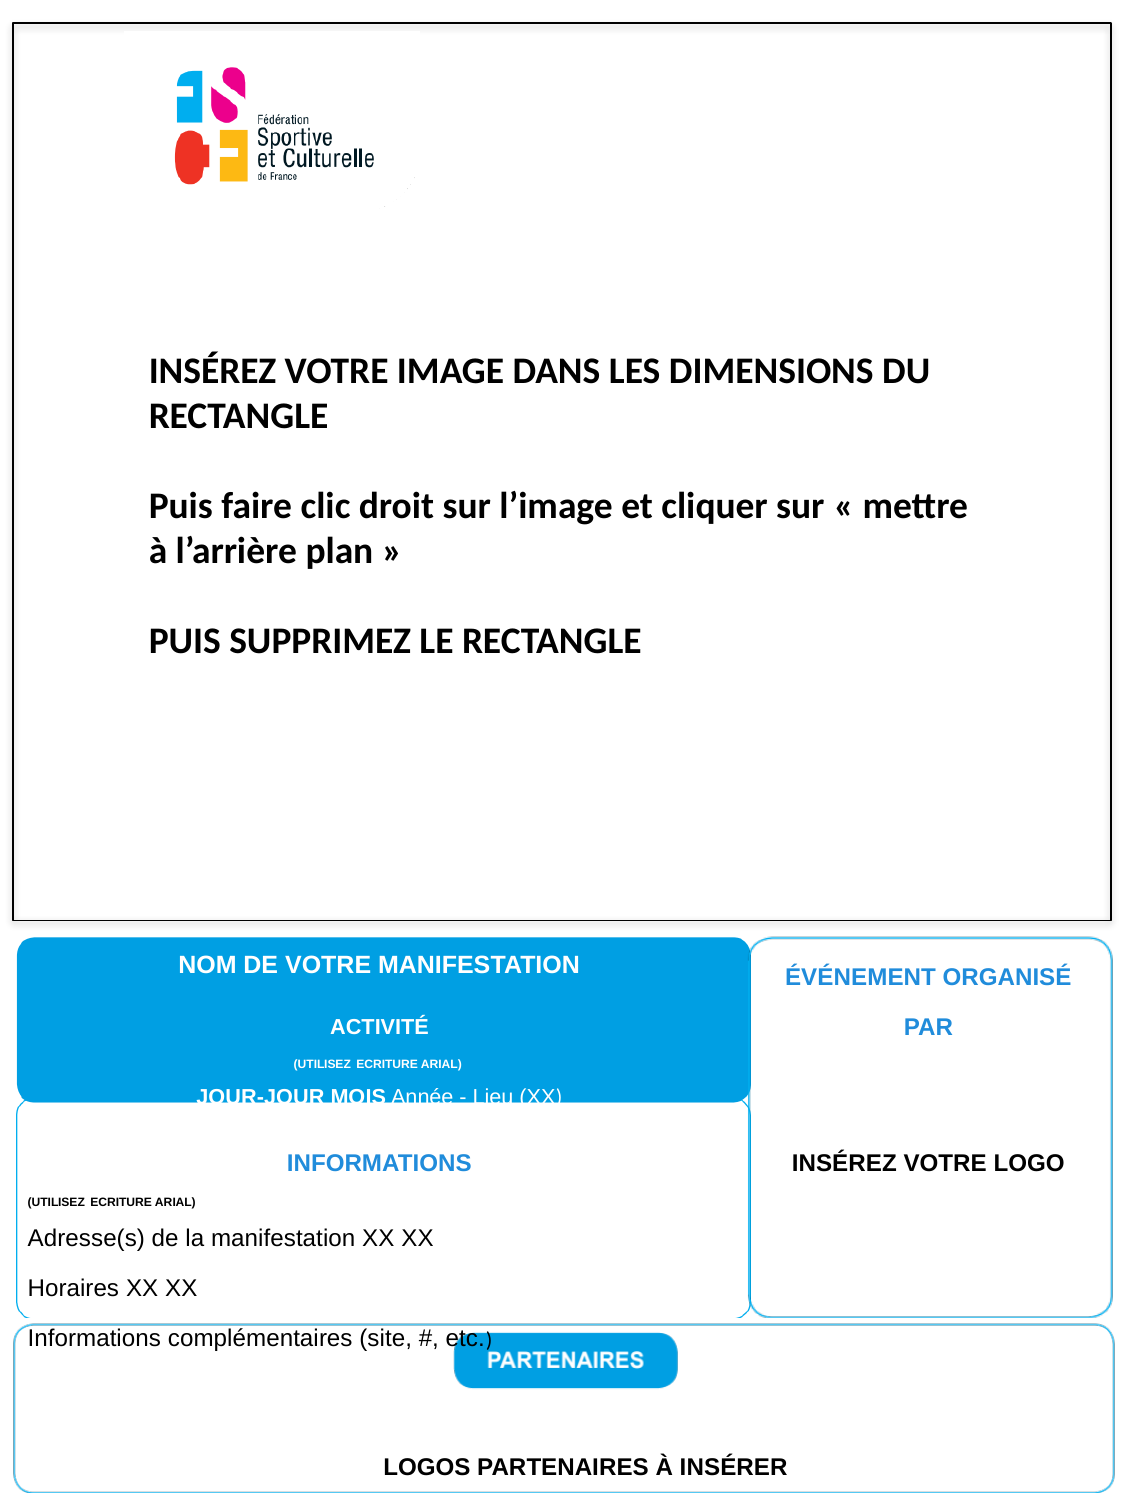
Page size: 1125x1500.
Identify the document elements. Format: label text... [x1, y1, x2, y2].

text_box ÉVÉNEMENT ORGANISÉ PAR [745, 949, 1112, 1064]
text_box INFORMATIONS (UTILISEZ ECRITURE ARIAL) Adresse(s) de la manifestation XX XX Horaires XX XX Informations complémentaires (site, #, etc.) [12, 1084, 746, 1313]
text_box INSÉREZ VOTRE IMAGE DANS LES DIMENSIONS DU RECTANGLE Puis faire clic droit sur l’image et cliquer sur « mettre à l’arrière plan » PUIS SUPPRIMEZ LE RECTANGLE [133, 294, 1008, 669]
text_box [12, 22, 1112, 921]
picture [1, 1314, 1125, 1493]
text_box INSÉREZ VOTRE LOGO [745, 1085, 1112, 1200]
text_box NOM DE VOTRE MANIFESTATION ACTIVITÉ (UTILISEZ ECRITURE ARIAL) JOUR-JOUR MOIS Année - Lieu (XX) [12, 941, 746, 1084]
picture [123, 30, 421, 213]
